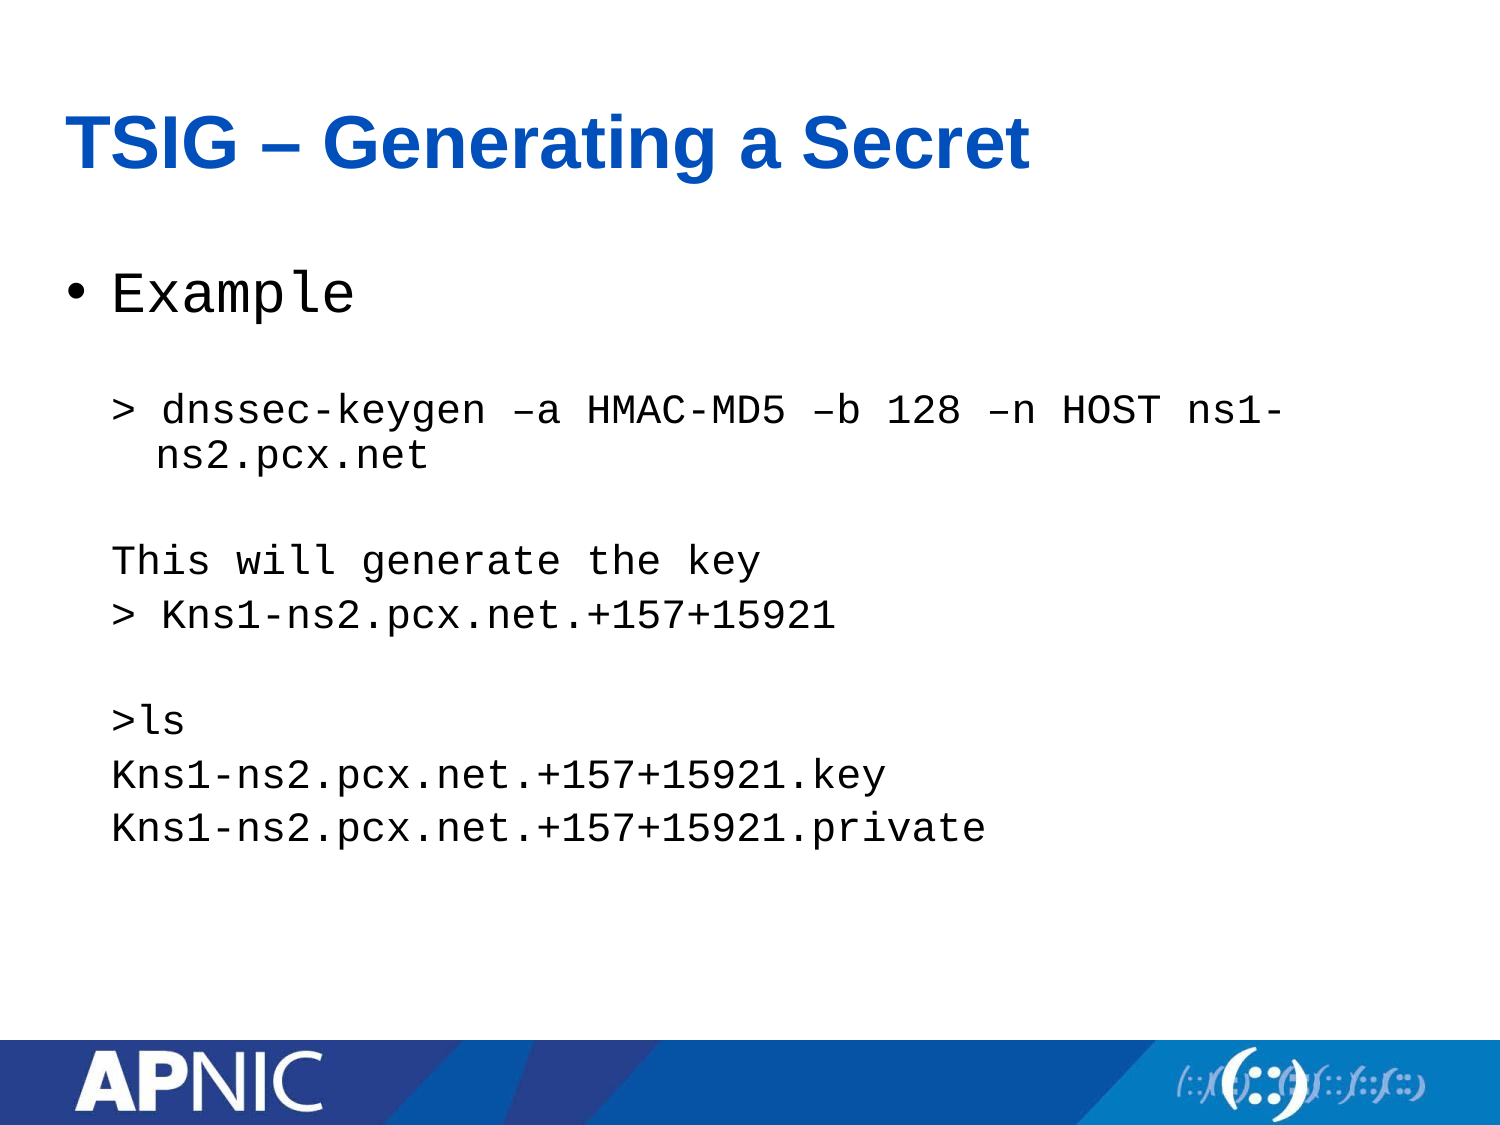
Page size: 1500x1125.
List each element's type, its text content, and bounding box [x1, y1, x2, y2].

title TSIG – Generating a Secret [64, 45, 1436, 233]
list Example > dnssec-keygen –a HMAC-MD5 –b 128 –n HOST ns1-ns2.pcx.net This will generate the key > Kns1-ns2.pcx.net.+157+15921 >ls Kns1-ns2.pcx.net.+157+15921.key Kns1-ns2.pcx.net.+157+15921.private [66, 262, 1437, 1012]
picture [0, 1040, 1500, 1125]
